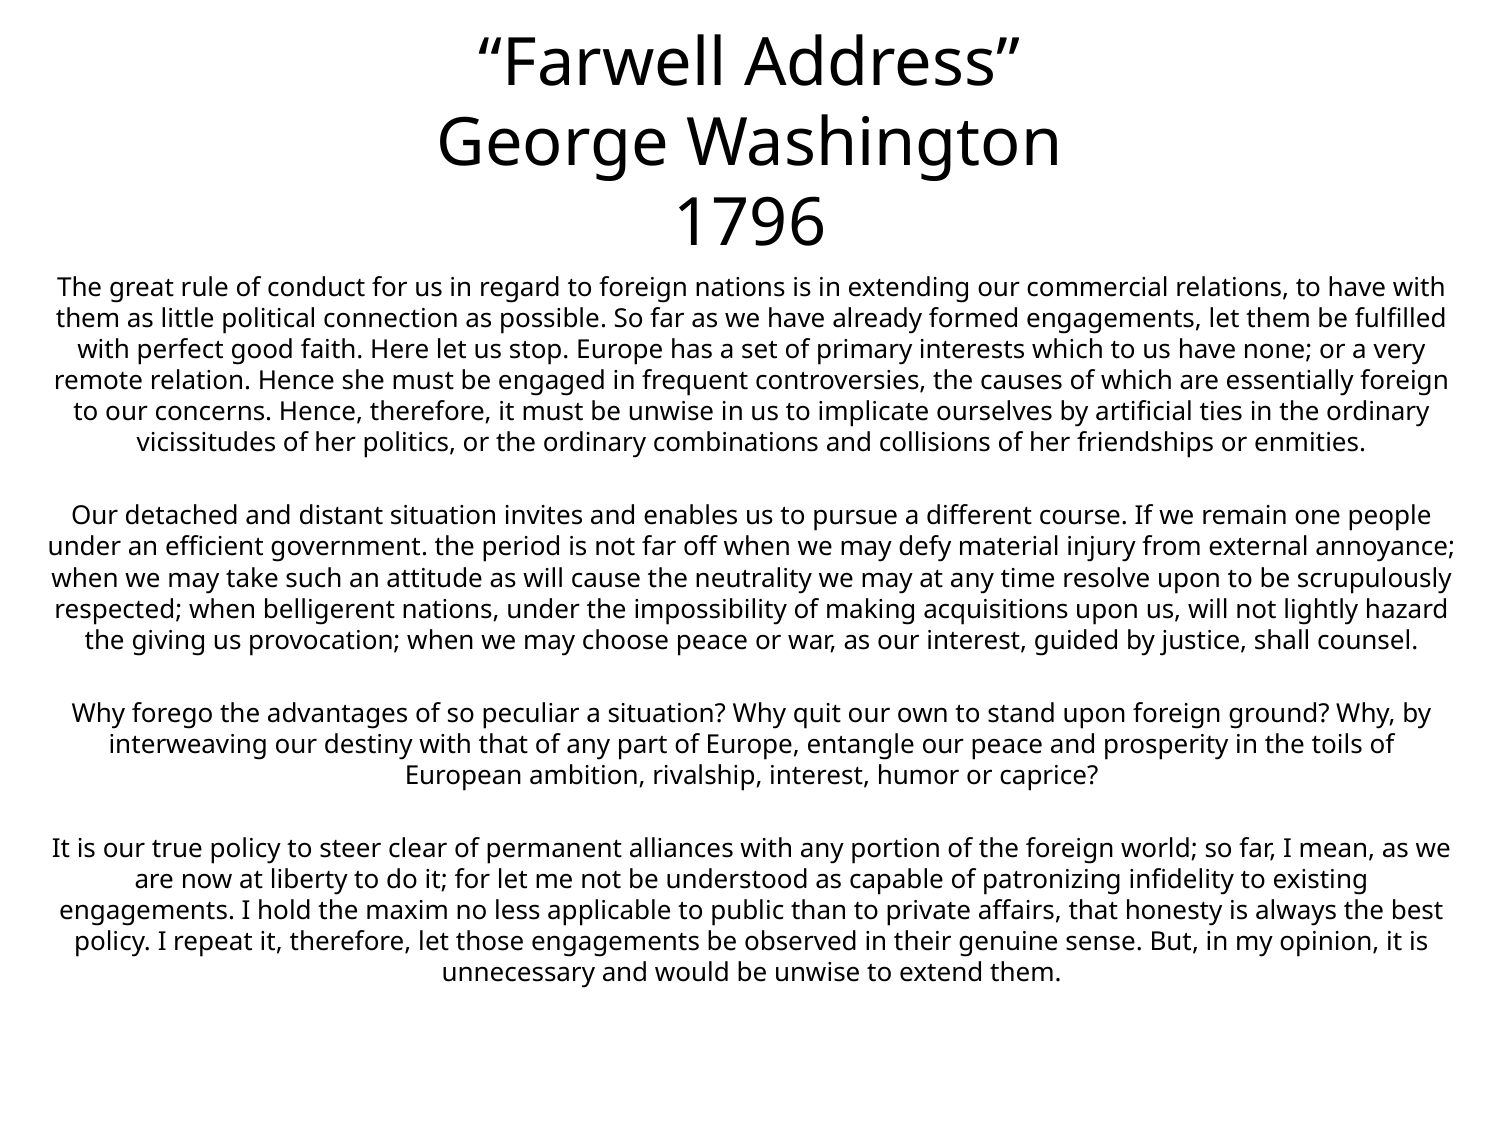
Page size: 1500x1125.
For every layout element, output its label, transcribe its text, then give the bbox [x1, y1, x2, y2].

title “Farwell Address” George Washington 1796 [0, 45, 1500, 233]
list The great rule of conduct for us in regard to foreign nations is in extending our commercial relations, to have with them as little political connection as possible. So far as we have already formed engagements, let them be fulfilled with perfect good faith. Here let us stop. Europe has a set of primary interests which to us have none; or a very remote relation. Hence she must be engaged in frequent controversies, the causes of which are essentially foreign to our concerns. Hence, therefore, it must be unwise in us to implicate ourselves by artificial ties in the ordinary vicissitudes of her politics, or the ordinary combinations and collisions of her friendships or enmities. Our detached and distant situation invites and enables us to pursue a different course. If we remain one people under an efficient government. the period is not far off when we may defy material injury from external annoyance; when we may take such an attitude as will cause the neutrality we may at any time resolve upon to be scrupulously respected; when belligerent nations, under the impossibility of making acquisitions upon us, will not lightly hazard the giving us provocation; when we may choose peace or war, as our interest, guided by justice, shall counsel. Why forego the advantages of so peculiar a situation? Why quit our own to stand upon foreign ground? Why, by interweaving our destiny with that of any part of Europe, entangle our peace and prosperity in the toils of European ambition, rivalship, interest, humor or caprice? It is our true policy to steer clear of permanent alliances with any portion of the foreign world; so far, I mean, as we are now at liberty to do it; for let me not be understood as capable of patronizing infidelity to existing engagements. I hold the maxim no less applicable to public than to private affairs, that honesty is always the best policy. I repeat it, therefore, let those engagements be observed in their genuine sense. But, in my opinion, it is unnecessary and would be unwise to extend them. [32, 262, 1472, 1078]
